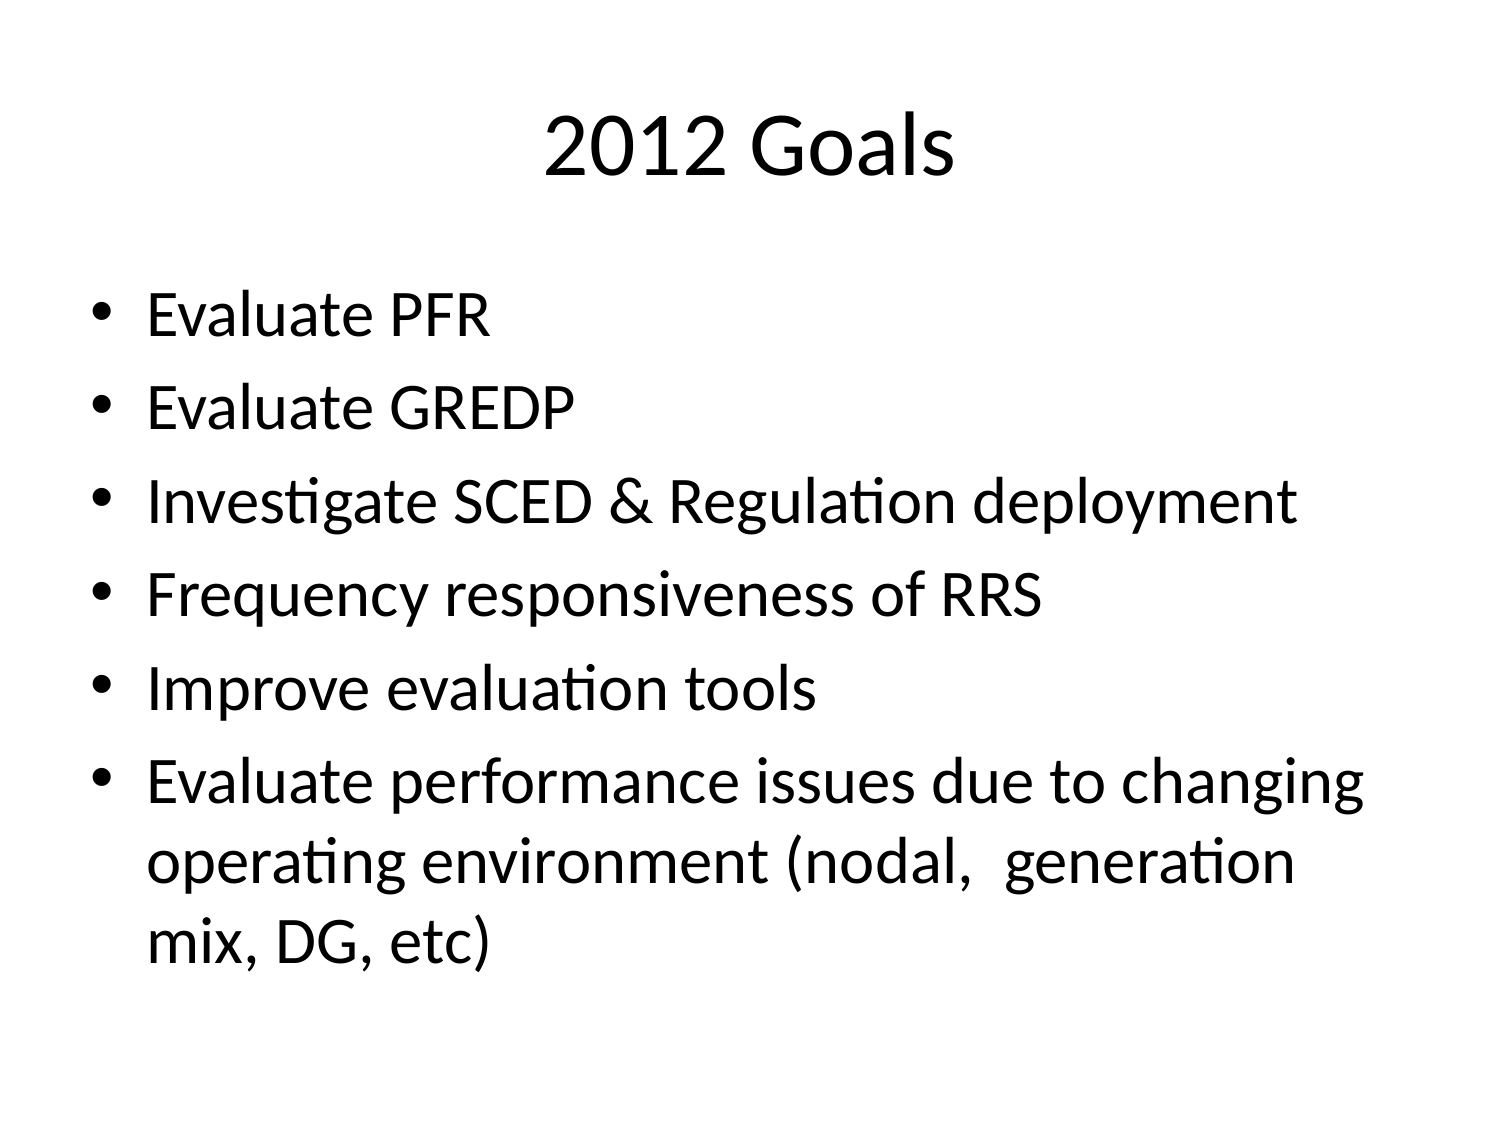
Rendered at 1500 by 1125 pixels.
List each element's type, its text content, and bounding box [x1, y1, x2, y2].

list Evaluate PFR Evaluate GREDP Investigate SCED & Regulation deployment Frequency responsiveness of RRS Improve evaluation tools Evaluate performance issues due to changing operating environment (nodal, generation mix, DG, etc) [75, 262, 1425, 1005]
title 2012 Goals [75, 45, 1425, 233]
